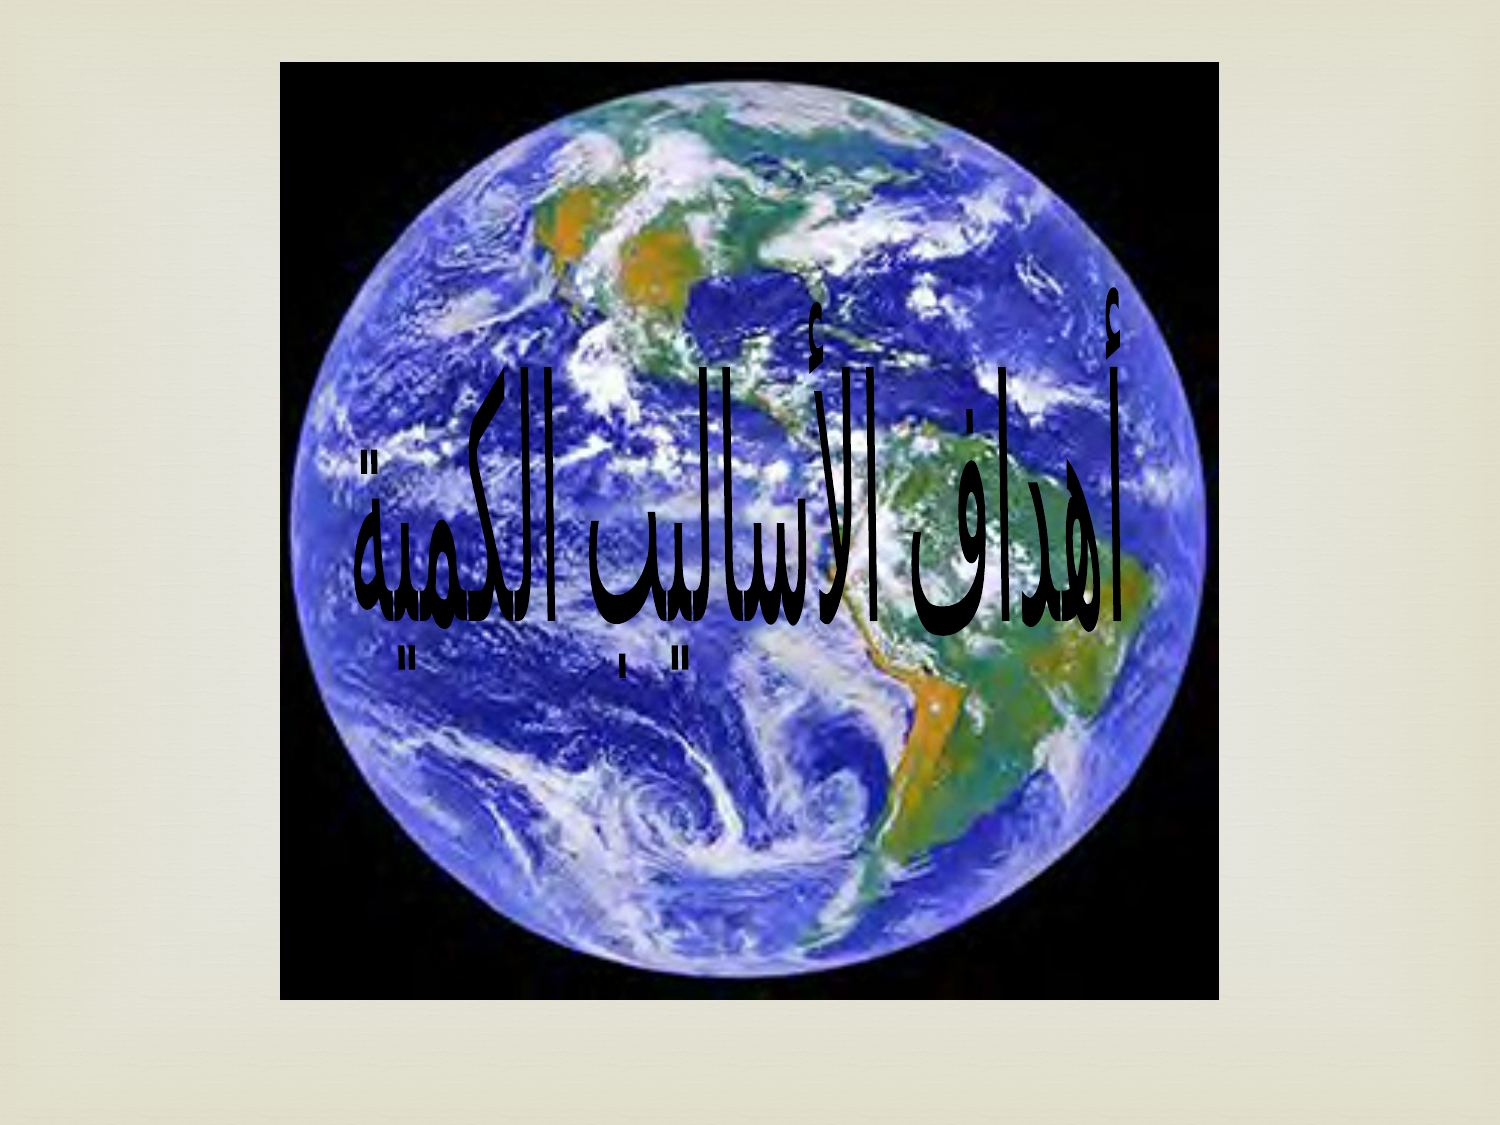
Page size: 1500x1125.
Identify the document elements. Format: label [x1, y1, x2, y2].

picture [280, 61, 1219, 1001]
